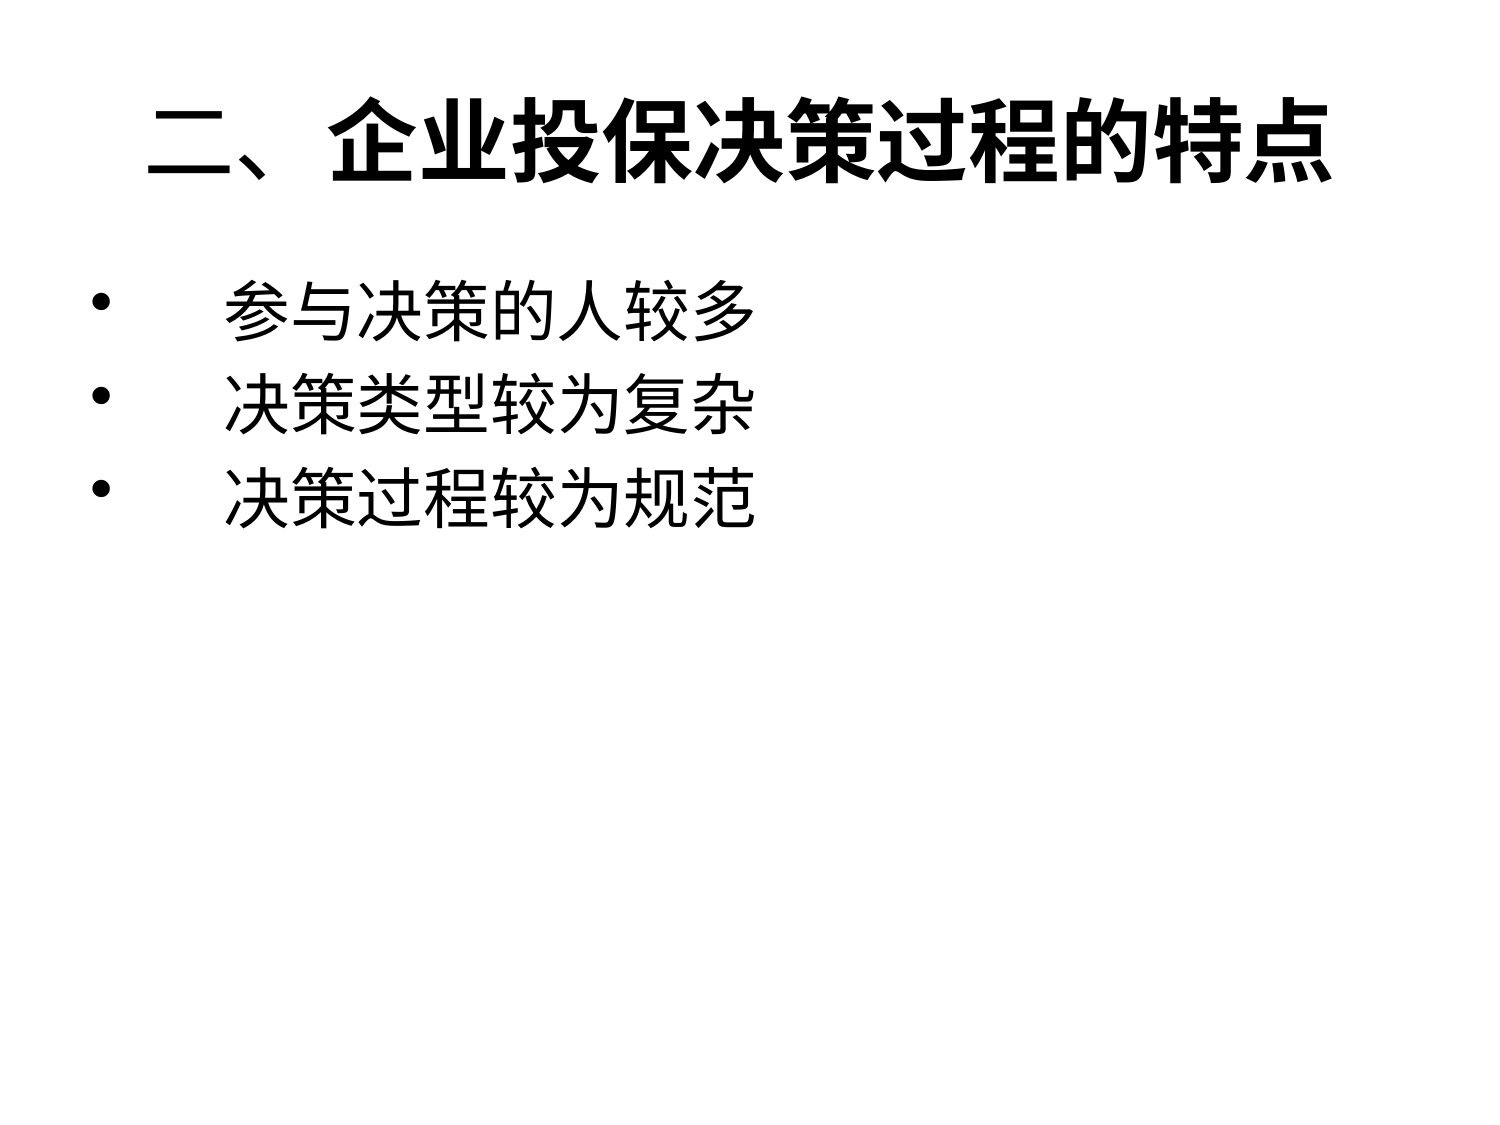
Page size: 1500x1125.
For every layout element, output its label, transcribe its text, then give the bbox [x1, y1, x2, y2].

title 二、企业投保决策过程的特点 [75, 45, 1425, 233]
list 参与决策的人较多 决策类型较为复杂 决策过程较为规范 [75, 262, 1425, 1005]
